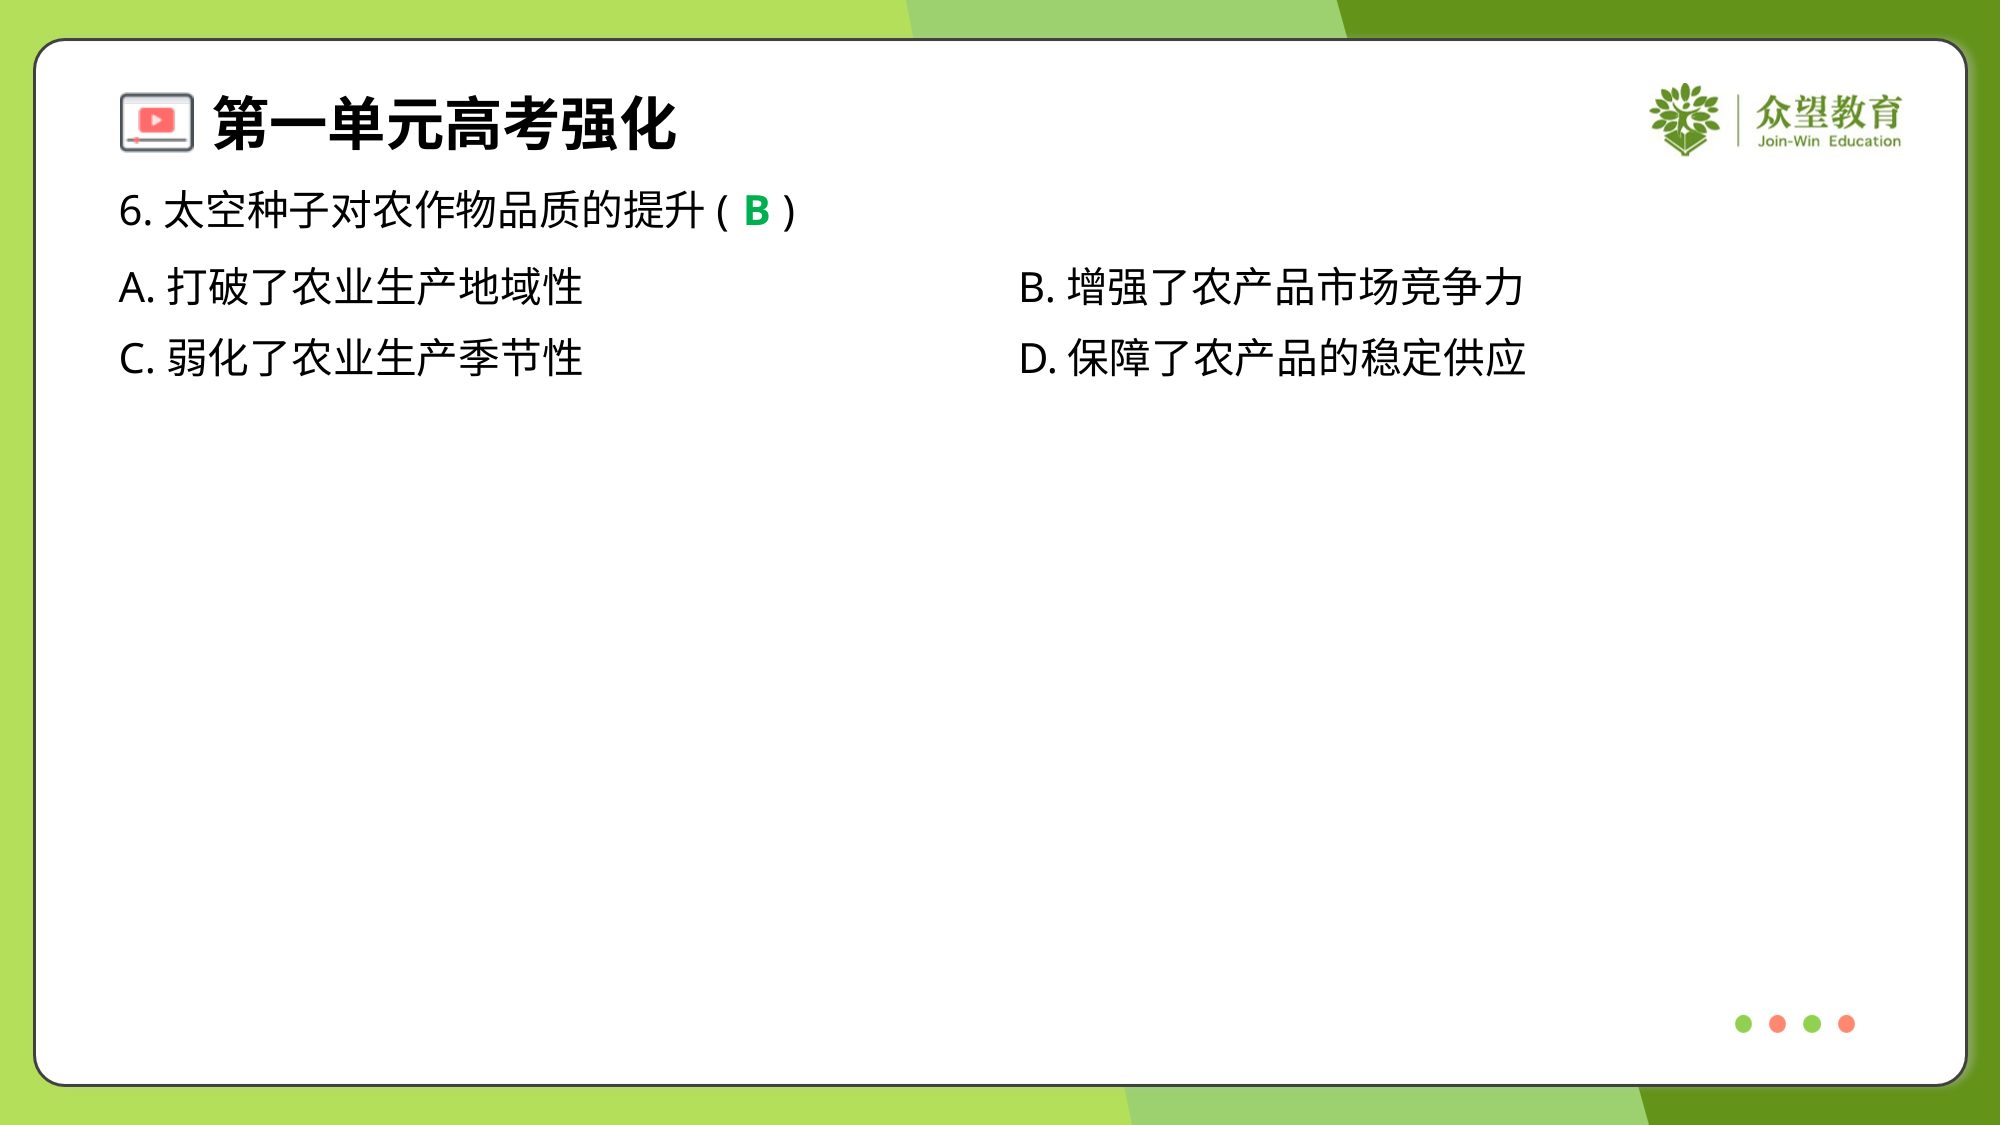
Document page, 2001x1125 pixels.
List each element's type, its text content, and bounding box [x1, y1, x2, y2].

text_box 6.太空种子对农作物品质的提升( ) [787, 158, 1883, 226]
text_box 6.太空种子对农作物品质的提升( ) [118, 158, 727, 226]
text_box A.打破了农业生产地域性 B.增强了农产品市场竞争力 C.弱化了农业生产季节性 D.保障了农产品的稳定供应 [118, 235, 1883, 374]
picture [0, 0, 2000, 1125]
text_box B [727, 158, 787, 226]
